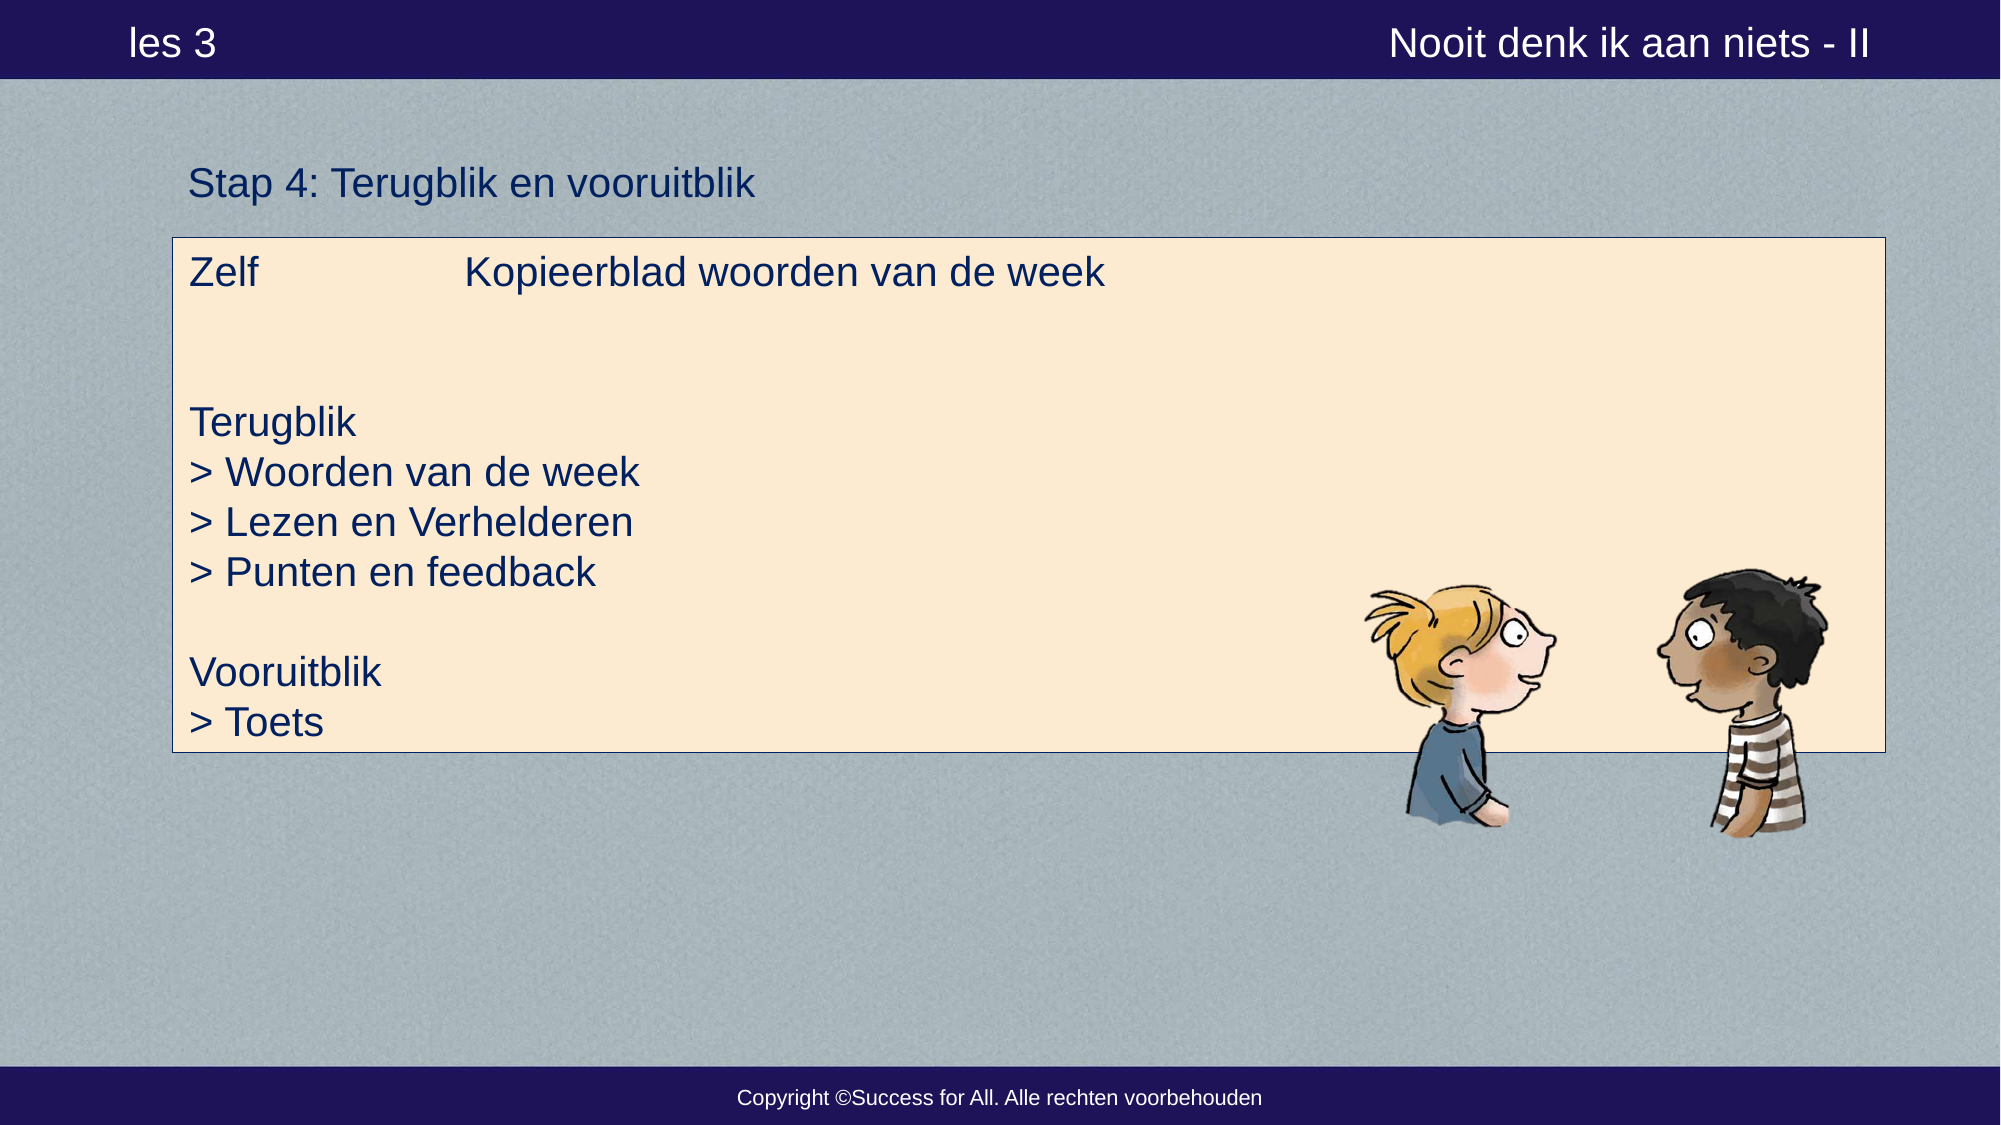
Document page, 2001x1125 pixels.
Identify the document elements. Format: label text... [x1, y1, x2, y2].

text_box Stap 4: Terugblik en vooruitblik [172, 147, 966, 213]
picture [0, 0, 2001, 1125]
text_box Zelf Kopieerblad woorden van de week Terugblik > Woorden van de week > Lezen en Verhelderen > Punten en feedback Vooruitblik > Toets [172, 237, 1886, 753]
text_box Nooit denk ik aan niets - II [999, 8, 1886, 73]
text_box les 3 [114, 8, 354, 73]
text_box Copyright ©Success for All. Alle rechten voorbehouden [0, 1076, 2000, 1125]
